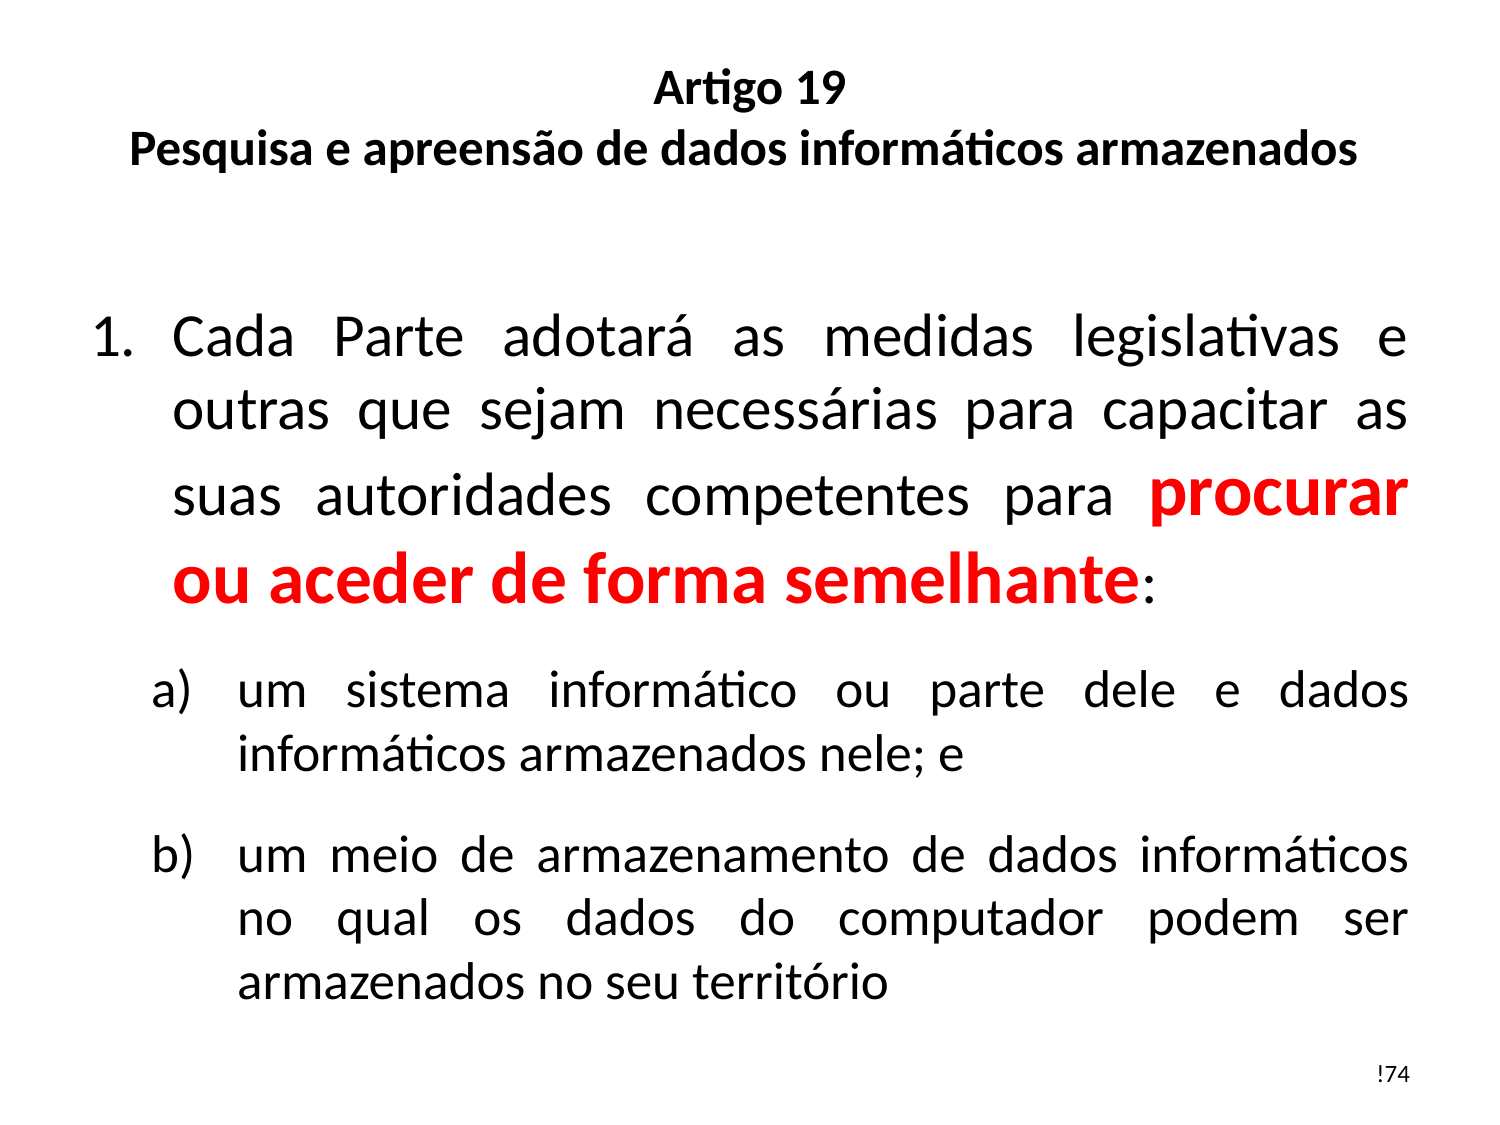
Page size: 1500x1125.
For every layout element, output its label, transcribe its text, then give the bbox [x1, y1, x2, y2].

list Cada Parte adotará as medidas legislativas e outras que sejam necessárias para capacitar as suas autoridades competentes para procurar ou aceder de forma semelhante: um sistema informático ou parte dele e dados informáticos armazenados nele; e um meio de armazenamento de dados informáticos no qual os dados do computador podem ser armazenados no seu território [74, 287, 1426, 1019]
slide_number !74 [1074, 1042, 1425, 1103]
title Artigo 19 Pesquisa e apreensão de dados informáticos armazenados [74, 44, 1426, 185]
